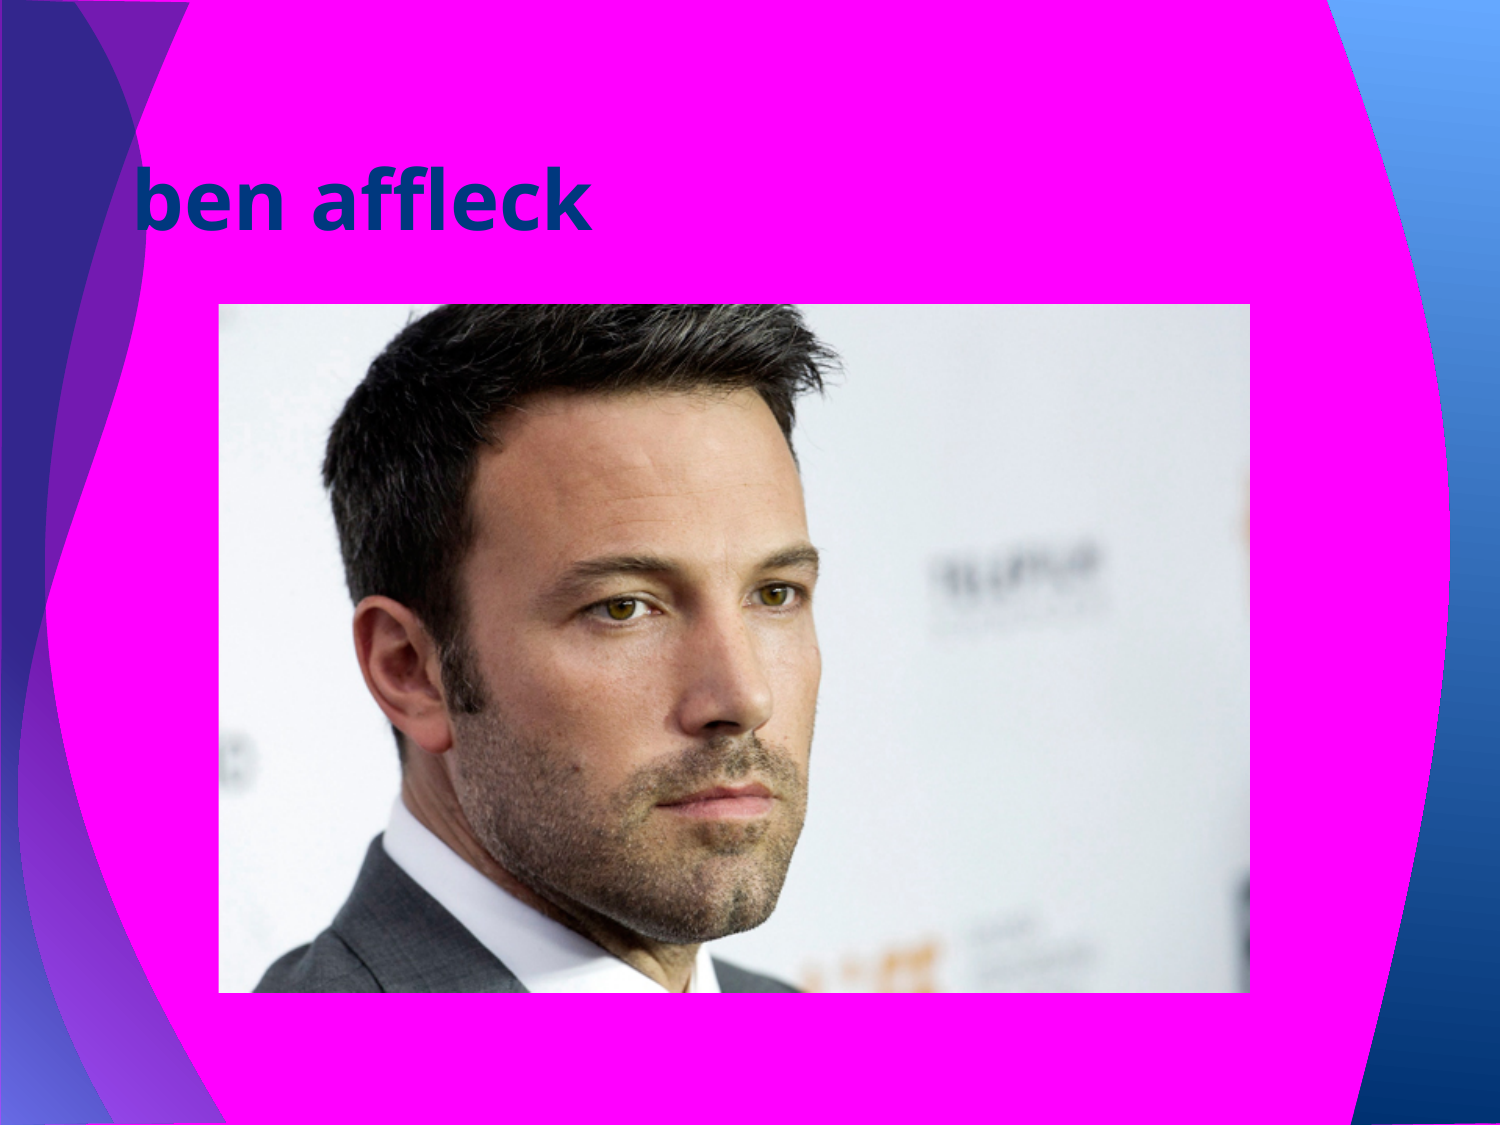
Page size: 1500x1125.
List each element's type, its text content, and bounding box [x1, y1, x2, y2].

title ben affleck [75, 45, 1425, 263]
text_box [218, 304, 1250, 993]
